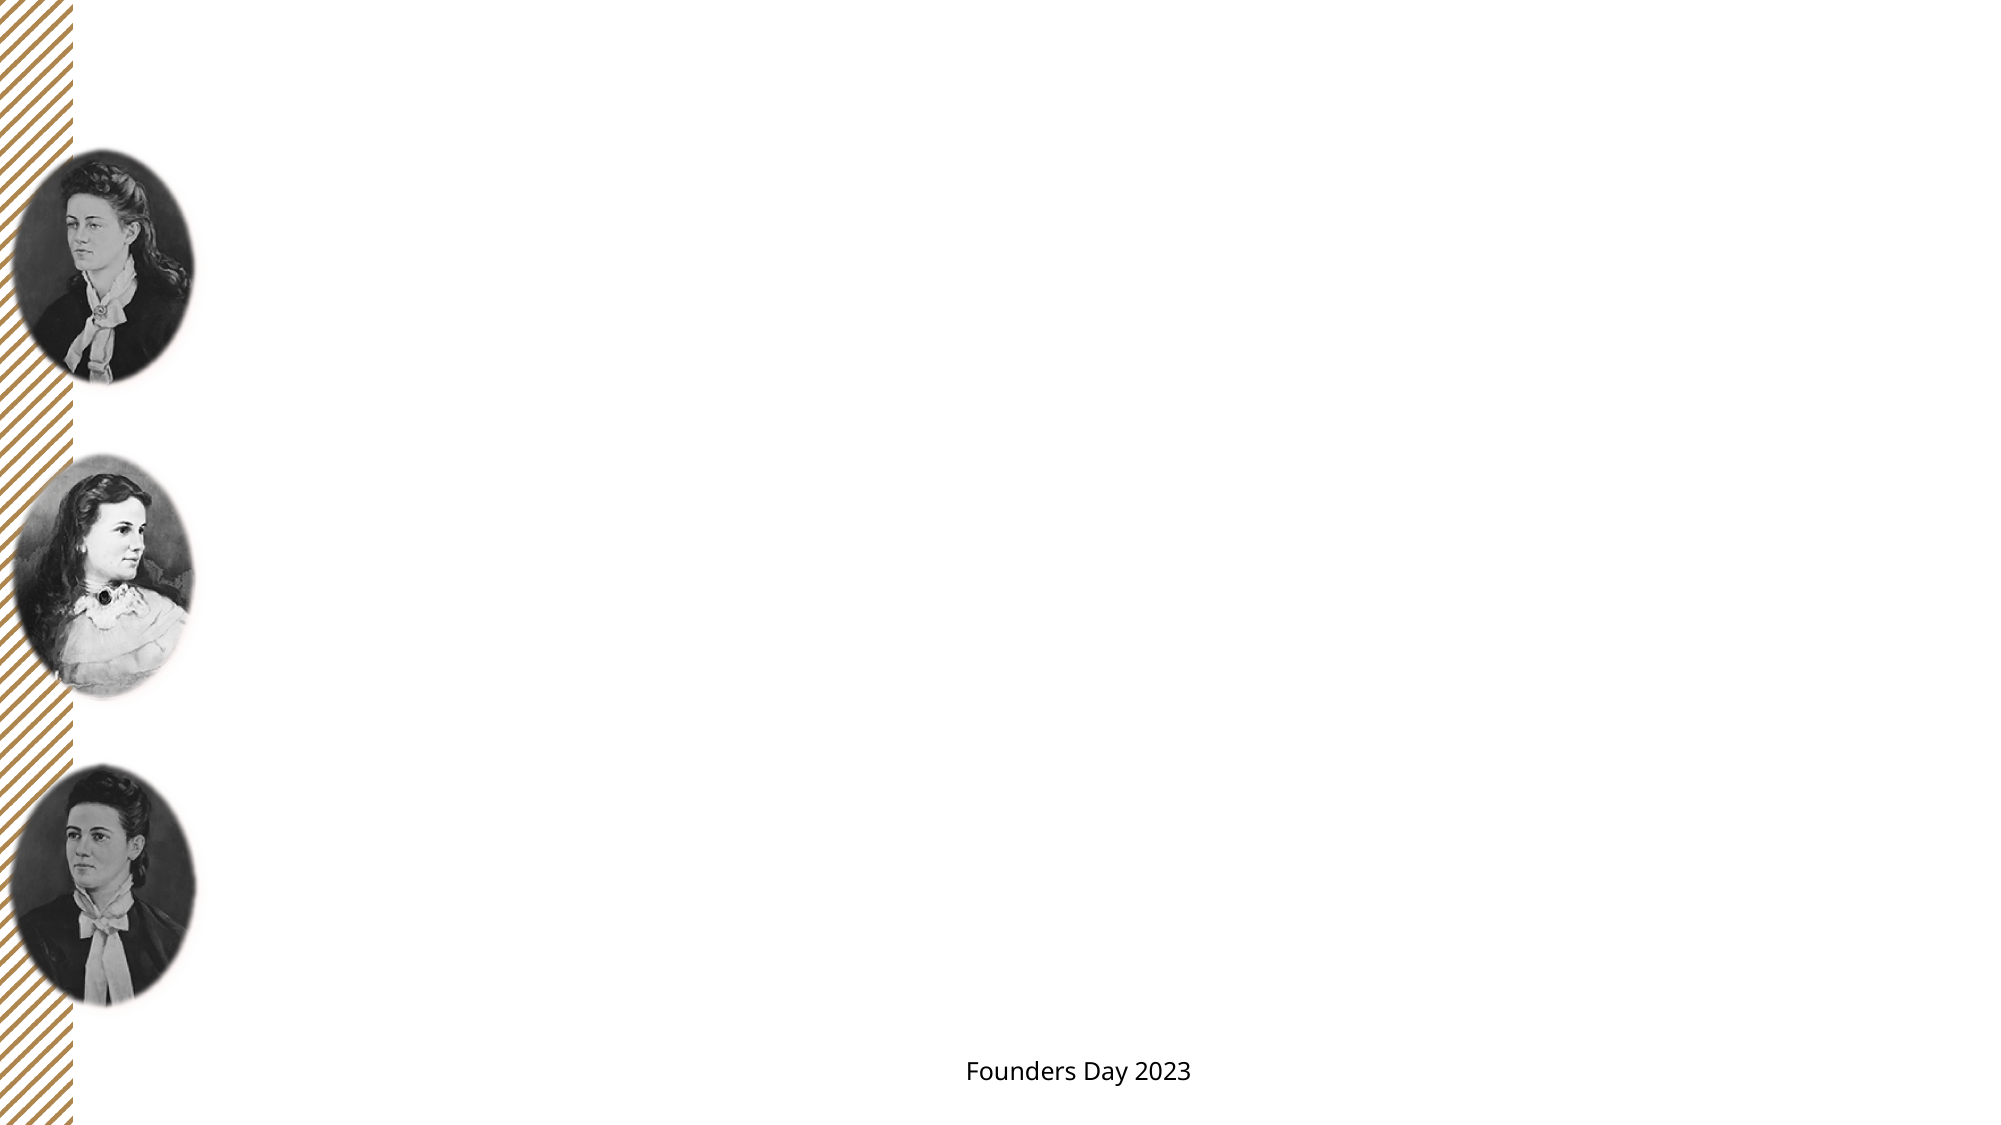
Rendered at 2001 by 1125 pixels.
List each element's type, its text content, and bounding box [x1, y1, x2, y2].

footer Founders Day 2023 [741, 1048, 1417, 1086]
picture [0, 0, 194, 1125]
